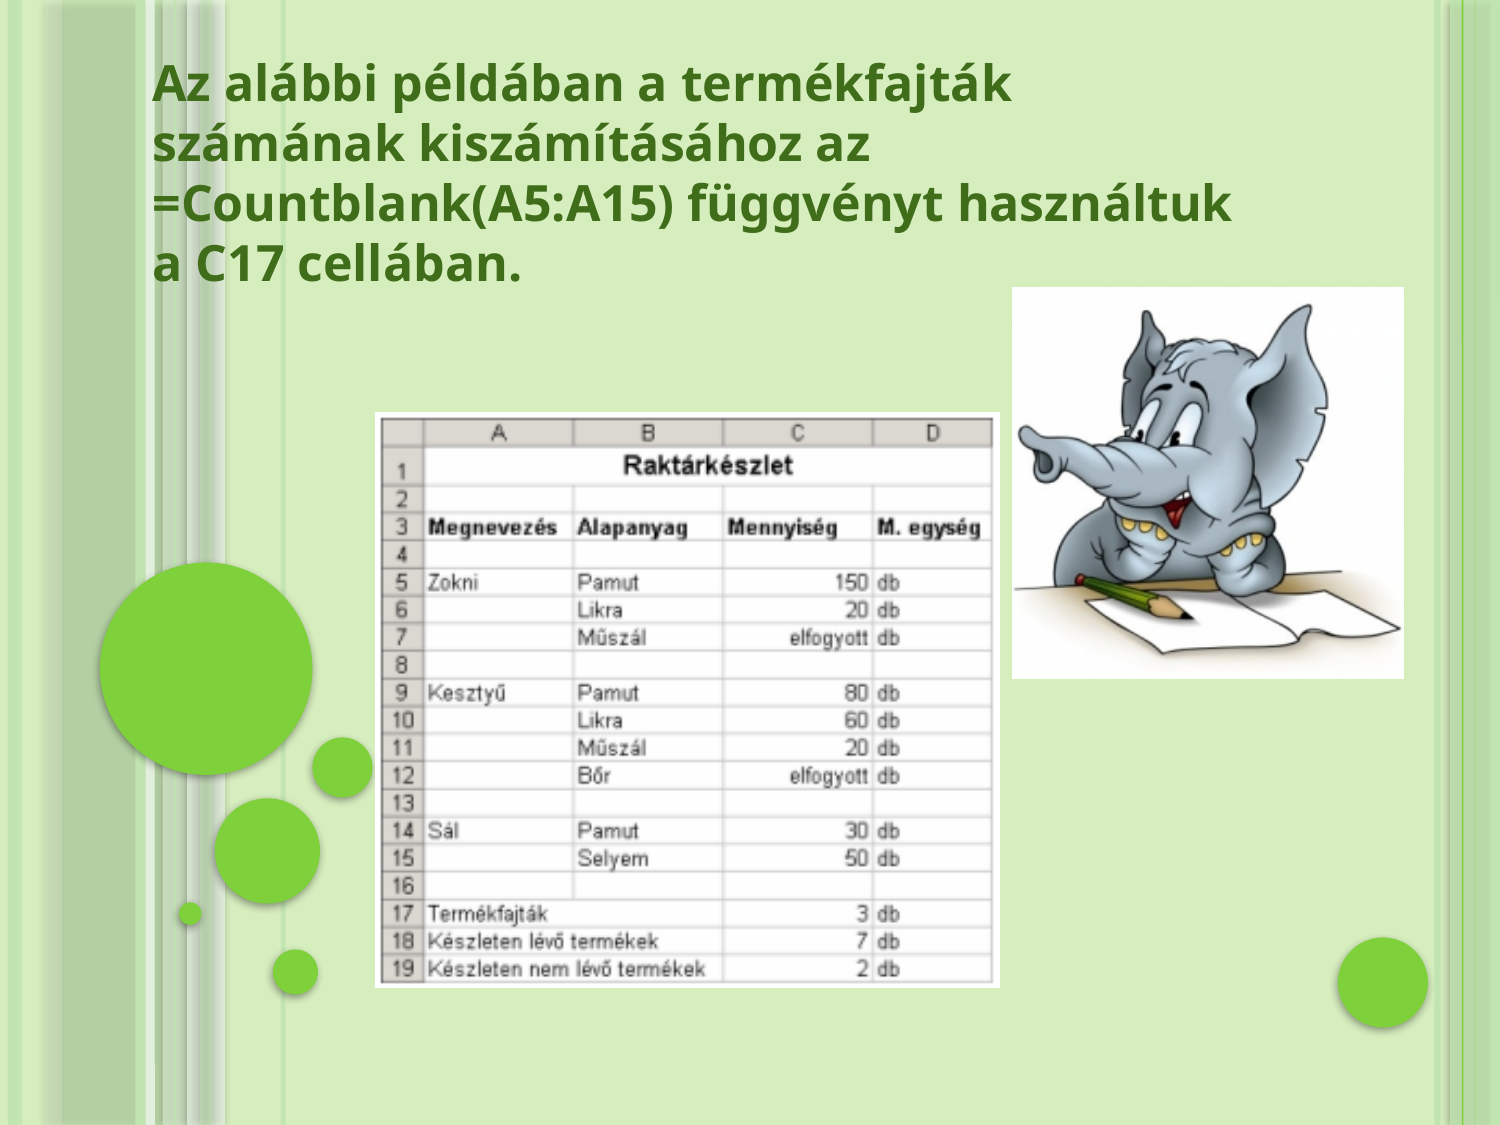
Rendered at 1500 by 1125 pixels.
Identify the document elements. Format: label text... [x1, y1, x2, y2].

picture [374, 411, 1001, 988]
text_box Az alábbi példában a termékfajták számának kiszámításához az =Countblank(A5:A15) függvényt használtuk a C17 cellában. [137, 44, 1275, 390]
picture [1011, 286, 1404, 679]
